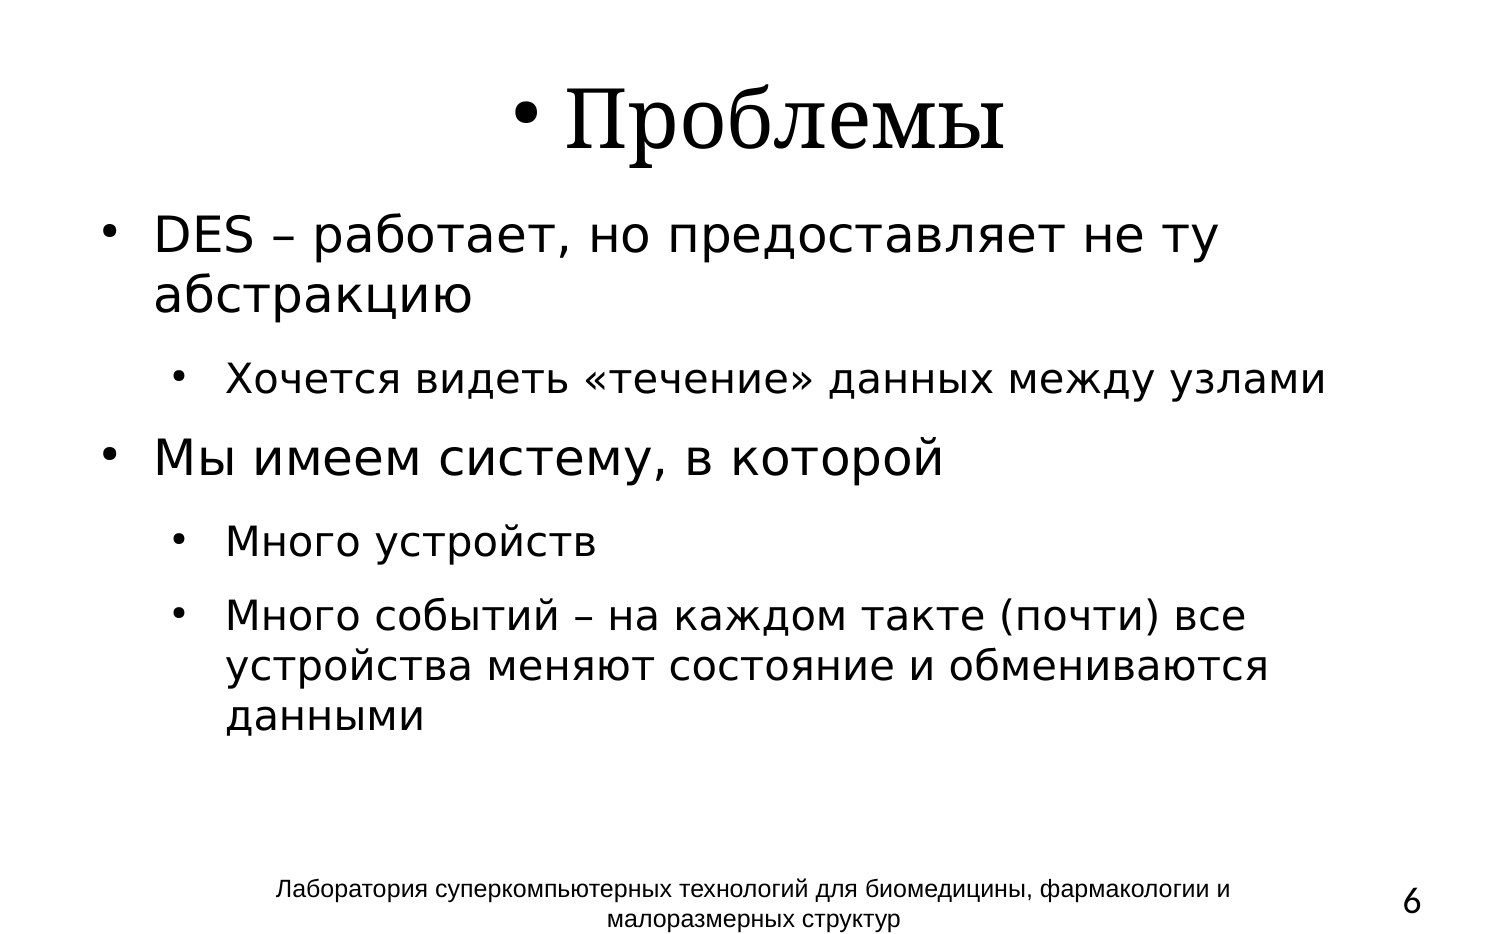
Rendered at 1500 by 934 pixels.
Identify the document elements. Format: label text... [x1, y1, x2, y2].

text_box 6 [1387, 868, 1473, 918]
list DES – работает, но предоставляет не ту абстракцию Хочется видеть «течение» данных между узлами Мы имеем систему, в которой Много устройств Много событий – на каждом такте (почти) все устройства меняют состояние и обмениваются данными [68, 194, 1441, 747]
text_box Лаборатория суперкомпьютерных технологий для биомедицины, фармакологии и малоразмерных структур [171, 864, 1338, 915]
title Проблемы [75, 29, 1425, 194]
